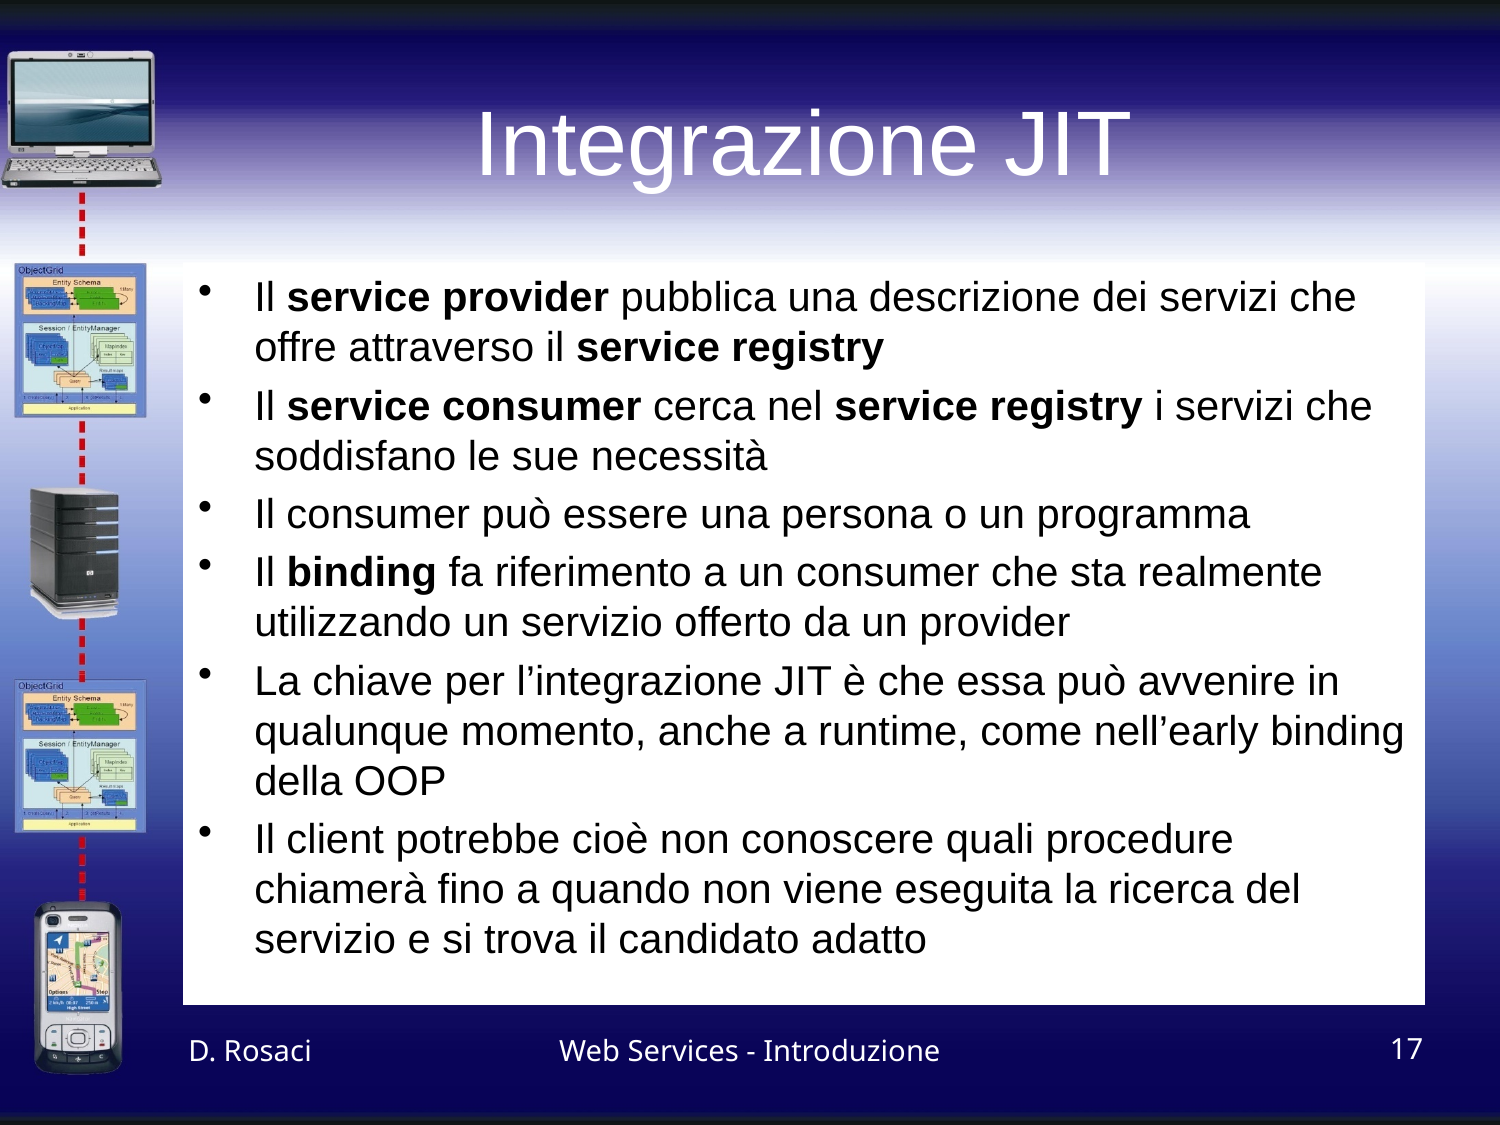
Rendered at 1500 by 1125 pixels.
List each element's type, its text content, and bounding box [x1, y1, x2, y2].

slide_number D. Rosaci [74, 1024, 426, 1103]
picture [0, 0, 1500, 1125]
title Integrazione JIT [182, 44, 1426, 233]
list Il service provider pubblica una descrizione dei servizi che offre attraverso il service registry Il service consumer cerca nel service registry i servizi che soddisfano le sue necessità Il consumer può essere una persona o un programma Il binding fa riferimento a un consumer che sta realmente utilizzando un servizio offerto da un provider La chiave per l’integrazione JIT è che essa può avvenire in qualunque momento, anche a runtime, come nell’early binding della OOP Il client potrebbe cioè non conoscere quali procedure chiamerà fino a quando non viene eseguita la ricerca del servizio e si trova il candidato adatto [182, 262, 1426, 1006]
footer Web Services - Introduzione [512, 1024, 988, 1103]
